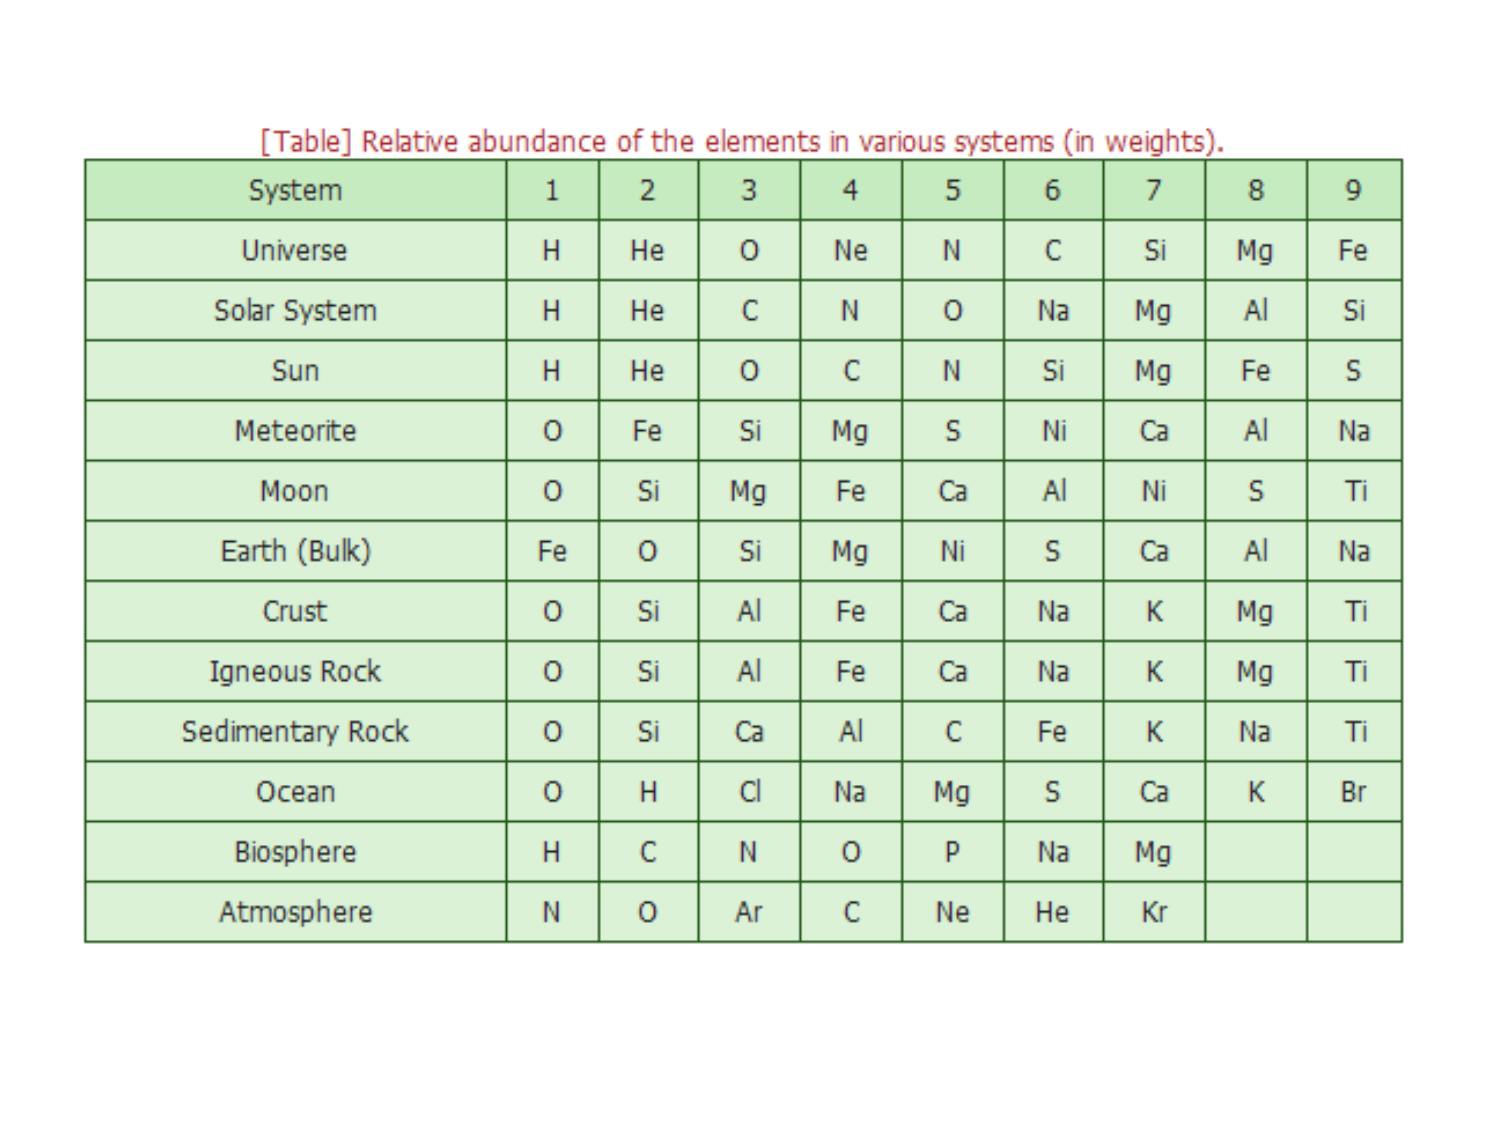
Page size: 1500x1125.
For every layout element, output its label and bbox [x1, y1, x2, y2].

picture [64, 113, 1427, 976]
